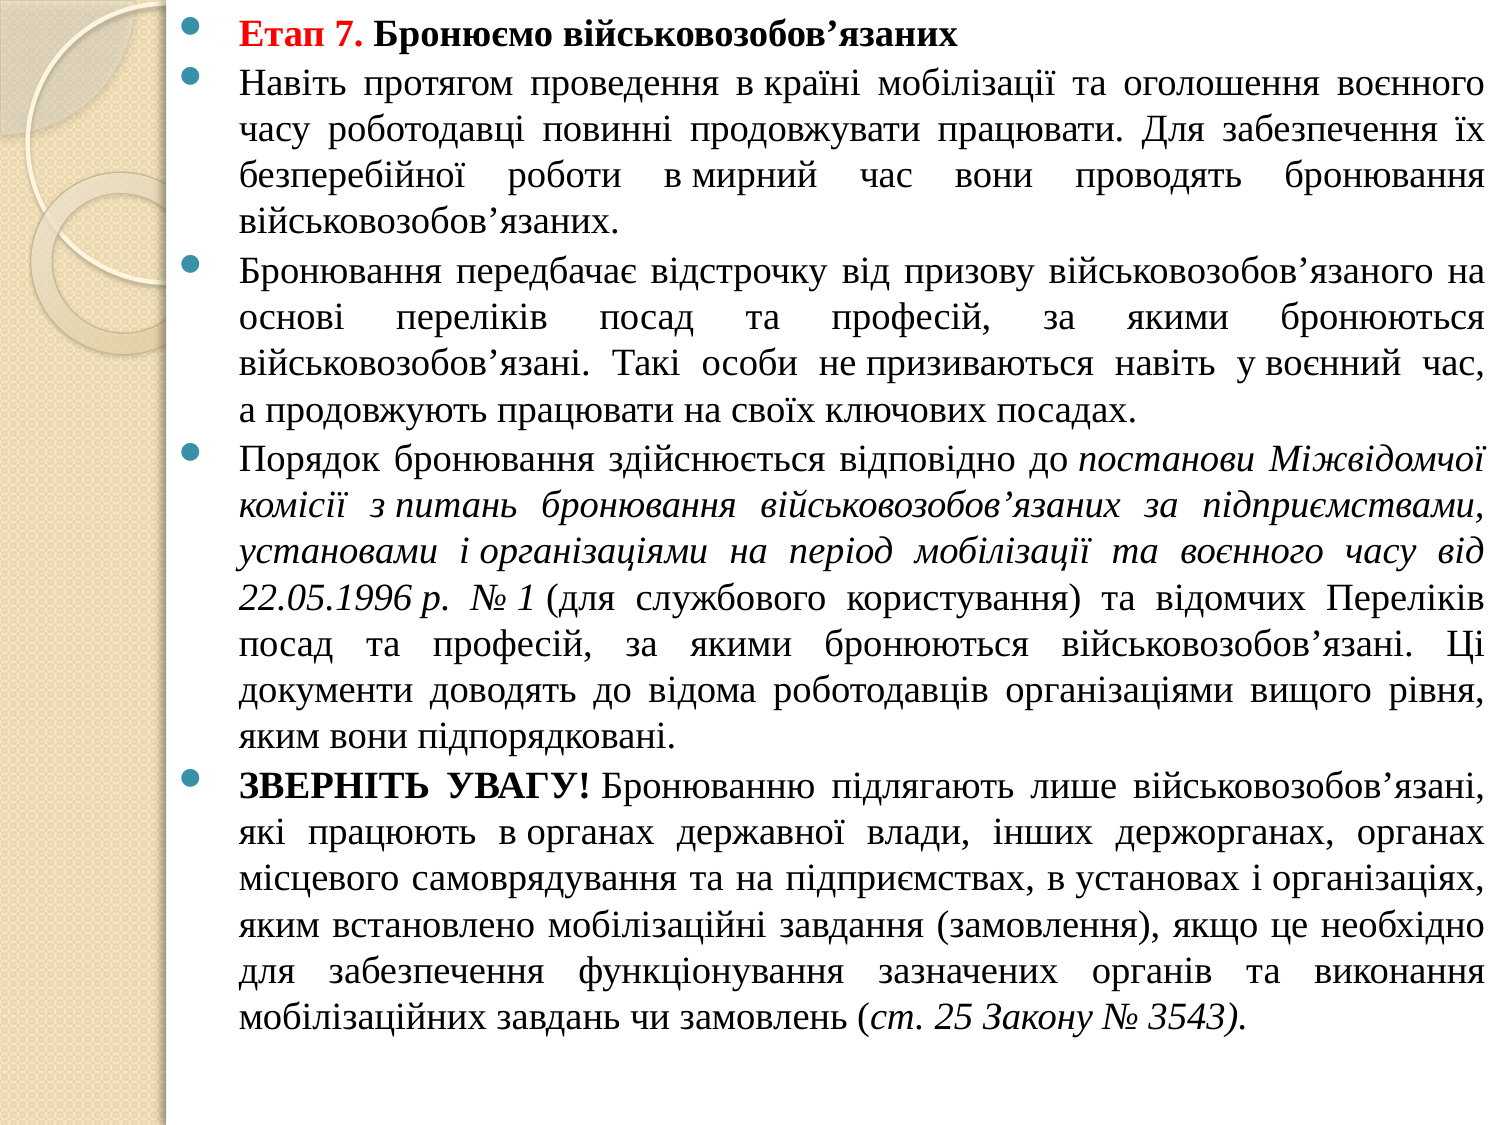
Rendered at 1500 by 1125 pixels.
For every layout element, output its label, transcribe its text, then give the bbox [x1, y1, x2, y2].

list Етап 7. Бронюємо військовозобов’язаних Навіть протягом проведення в країні мобілізації та оголошення воєнного часу роботодавці повинні продовжувати працювати. Для забезпечення їх безперебійної роботи в мирний час вони проводять бронювання військовозобов’язаних. Бронювання передбачає відстрочку від призову військовозобов’язаного на основі переліків посад та професій, за якими бронюються військовозобов’язані. Такі особи не призиваються навіть у воєнний час, а продовжують працювати на своїх ключових посадах. Порядок бронювання здійснюється відповідно до постанови Міжвідомчої комісії з питань бронювання військовозобов’язаних за підприємствами, установами і організація­ми на період мобілізації та воєнного часу від 22.05.1996 р. № 1 (для службового користування) та відомчих Переліків посад та професій, за якими бронюються військовозобов’язані. Ці документи доводять до відома роботодавців організаціями вищого рівня, яким вони підпорядковані. ЗВЕРНІТЬ УВАГУ! Бронюванню підлягають лише військовозобов’язані, які працюють в органах державної влади, інших держорганах, органах місцевого самоврядування та на підприємствах, в установах і організаціях, яким встановлено мобілізаційні завдання (замовлення), якщо це необхідно для забезпечення функціонування зазначених органів та виконання мобілізаційних завдань чи замовлень (ст. 25 Закону № 3543). [164, 0, 1500, 1125]
